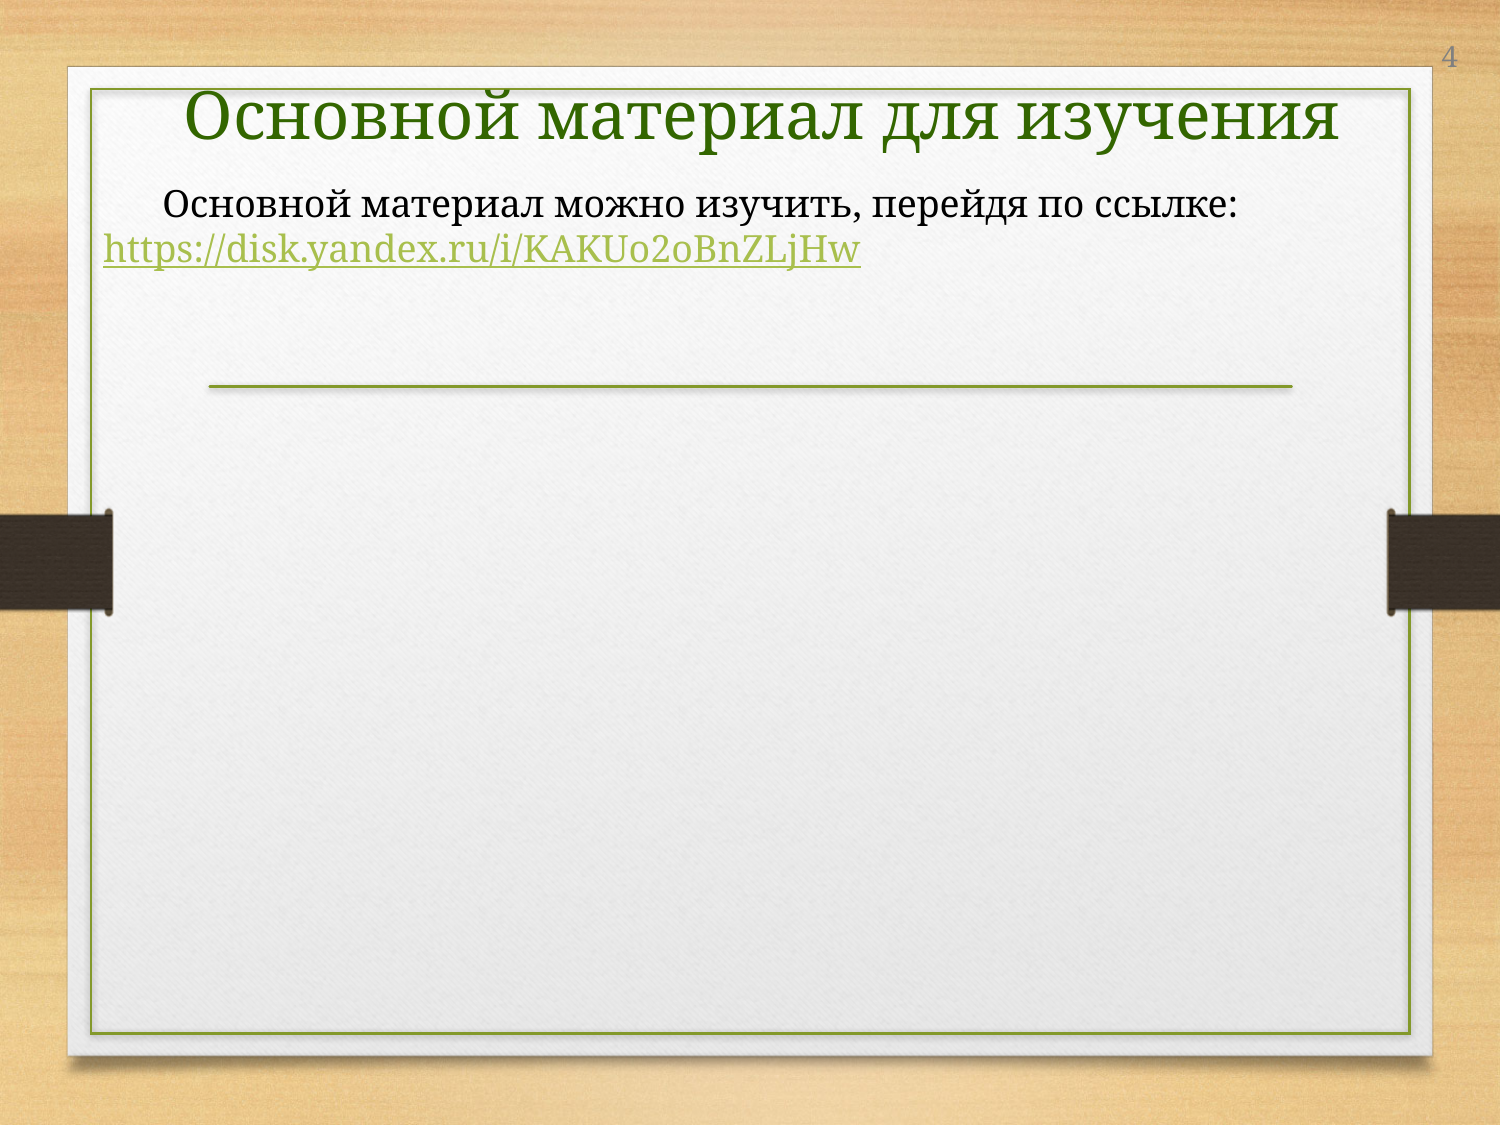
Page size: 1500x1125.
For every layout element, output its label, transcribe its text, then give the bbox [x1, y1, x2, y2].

text_box Основной материал можно изучить, перейдя по ссылке: https://disk.yandex.ru/i/KAKUo2oBnZLjHw [88, 172, 1447, 329]
text_box [1364, 30, 1473, 91]
title Основной материал для изучения [105, 53, 1419, 172]
picture [0, 0, 1500, 1125]
